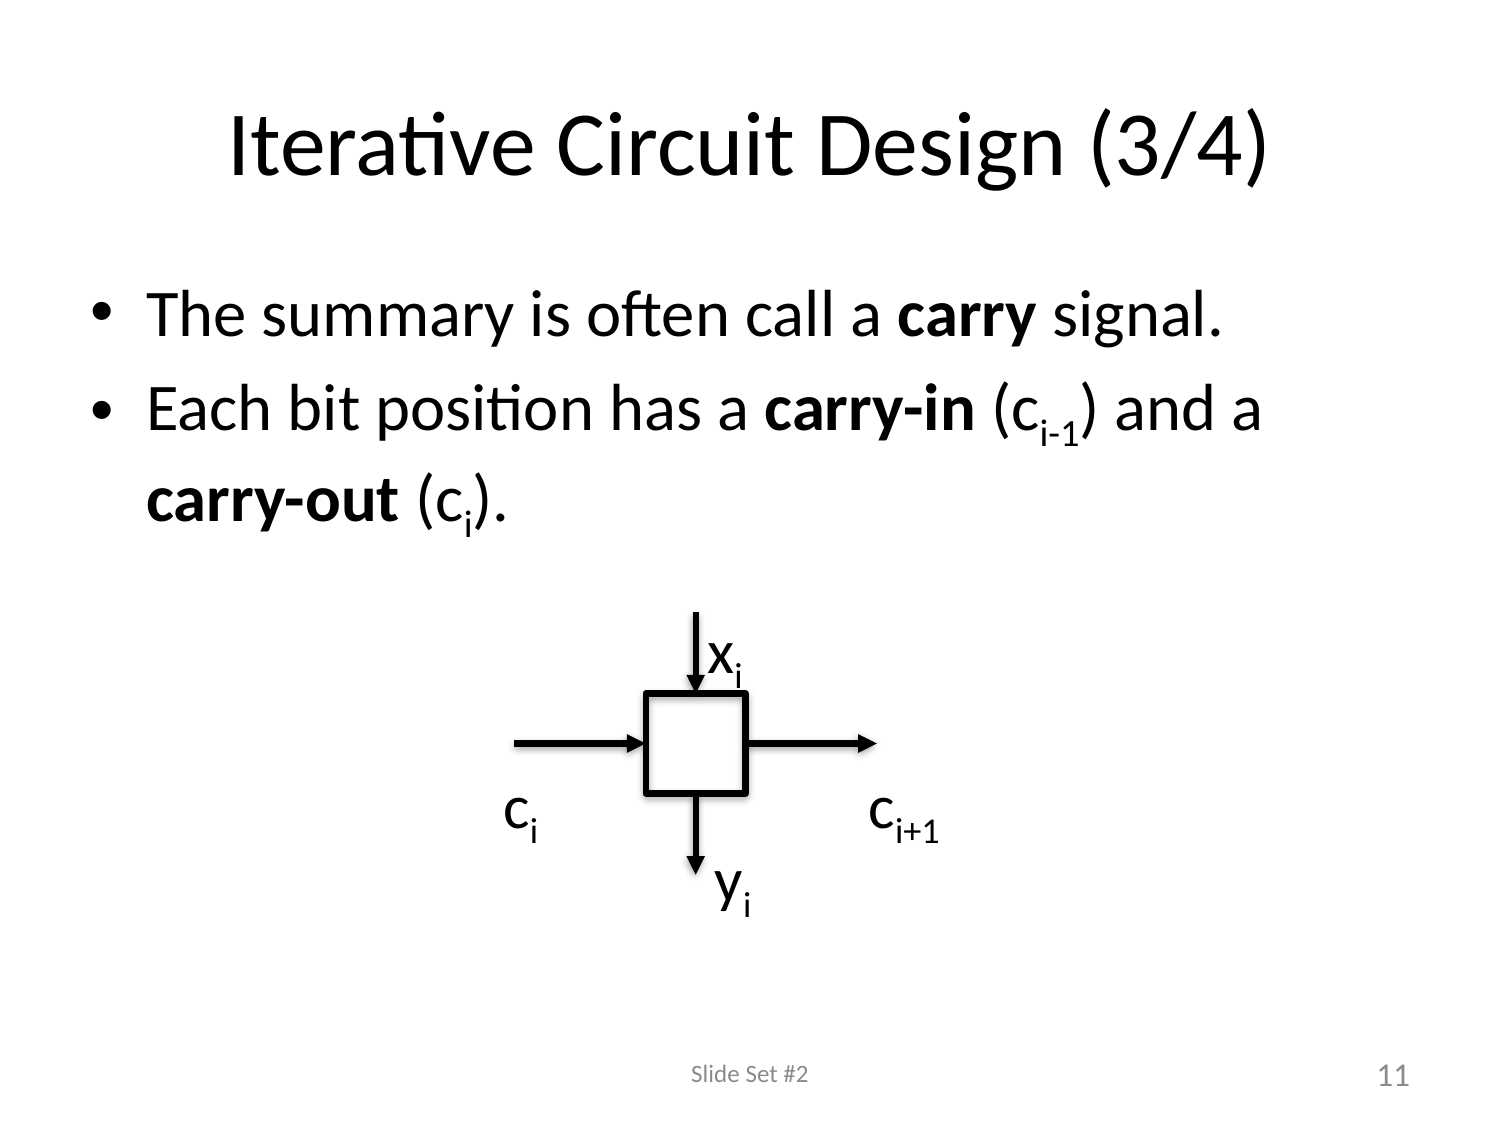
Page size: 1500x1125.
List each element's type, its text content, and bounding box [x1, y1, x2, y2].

title Iterative Circuit Design (3/4) [75, 45, 1425, 233]
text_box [487, 603, 960, 878]
slide_number 11 [1074, 1042, 1425, 1103]
list The summary is often call a carry signal. Each bit position has a carry-in (ci-1) and a carry-out (ci). [75, 262, 1425, 1005]
footer Slide Set #2 [512, 1042, 988, 1103]
